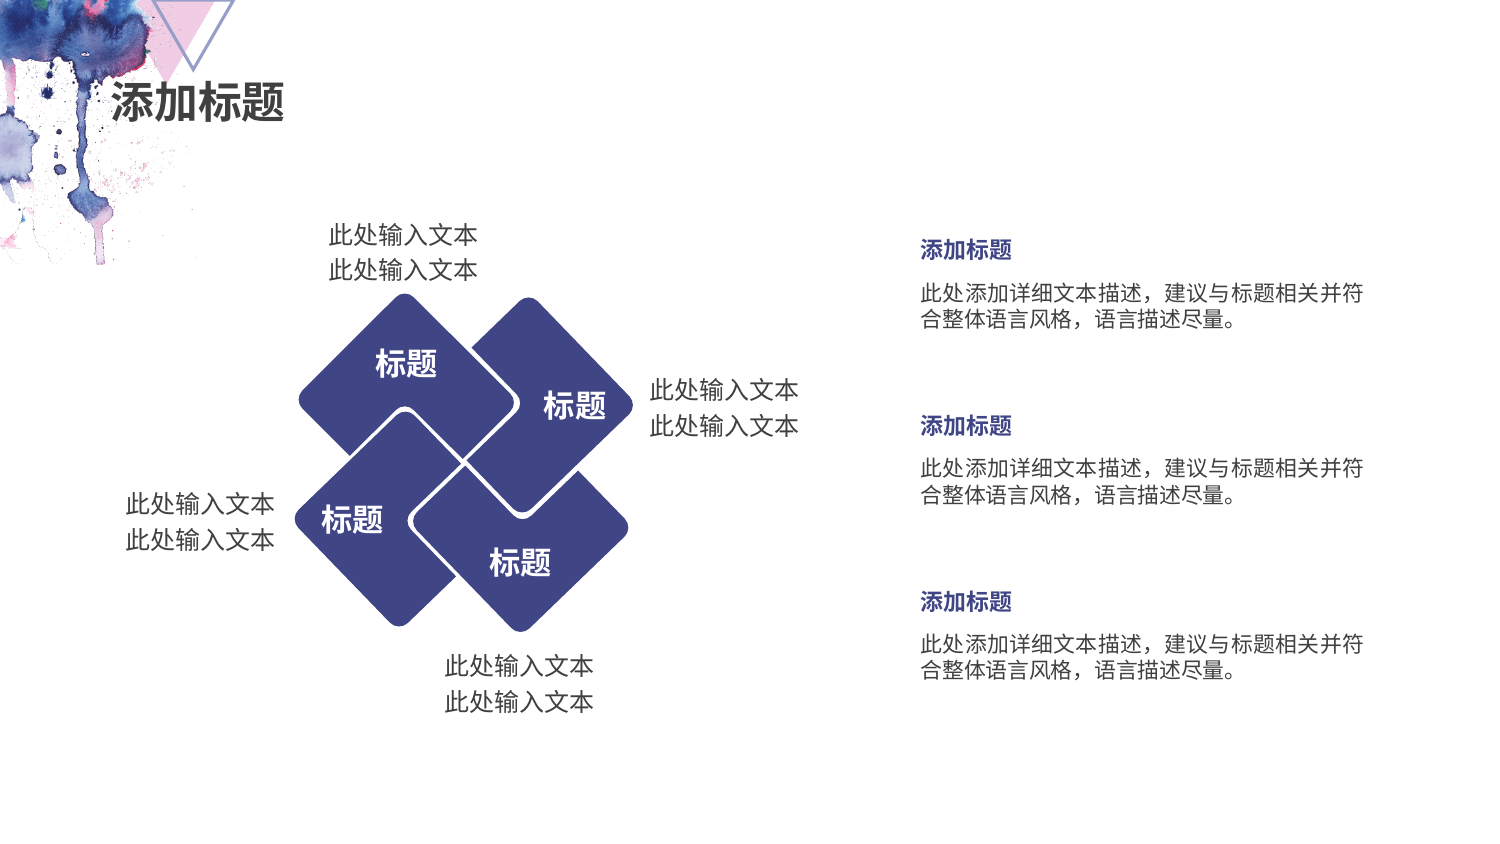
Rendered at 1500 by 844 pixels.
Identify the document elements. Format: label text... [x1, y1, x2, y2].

text_box 标题 [298, 293, 514, 459]
text_box 标题 [413, 465, 629, 632]
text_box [905, 404, 1380, 519]
text_box 标题 [294, 411, 462, 627]
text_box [0, 0, 443, 278]
text_box 此处输入文本 此处输入文本 [292, 211, 516, 287]
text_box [905, 228, 1380, 343]
text_box 此处输入文本 此处输入文本 [408, 643, 631, 718]
text_box 此处输入文本 此处输入文本 [638, 367, 861, 443]
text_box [905, 580, 1380, 695]
text_box 标题 [466, 297, 633, 513]
text_box 此处输入文本 此处输入文本 [64, 481, 287, 556]
